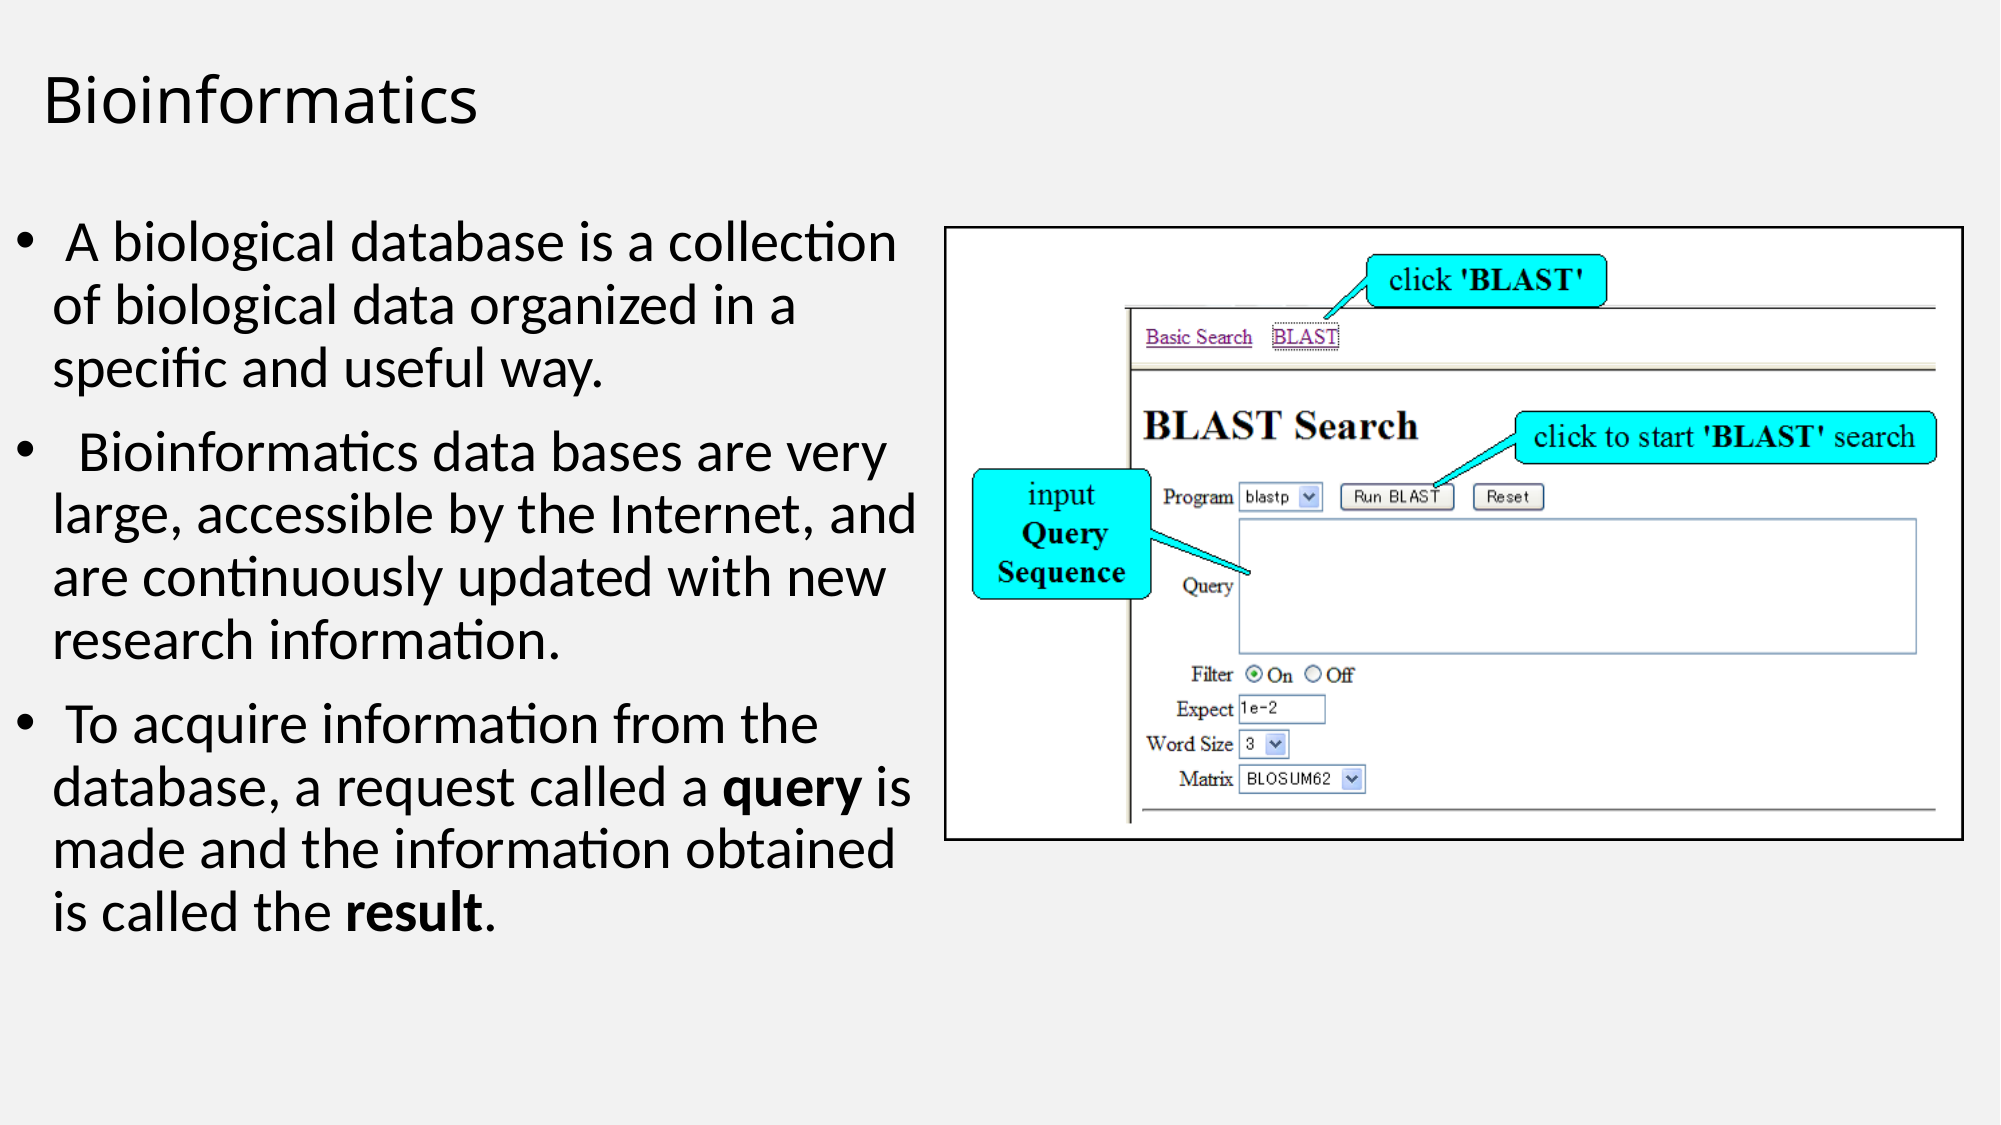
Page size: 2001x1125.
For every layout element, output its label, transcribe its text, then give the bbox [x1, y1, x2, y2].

list A biological database is a collection of biological data organized in a specific and useful way. Bioinformatics data bases are very large, accessible by the Internet, and are continuously updated with new research information. To acquire information from the database, a request called a query is made and the information obtained is called the result. [0, 204, 938, 1082]
title Bioinformatics [27, 59, 1863, 145]
picture [944, 226, 1964, 841]
